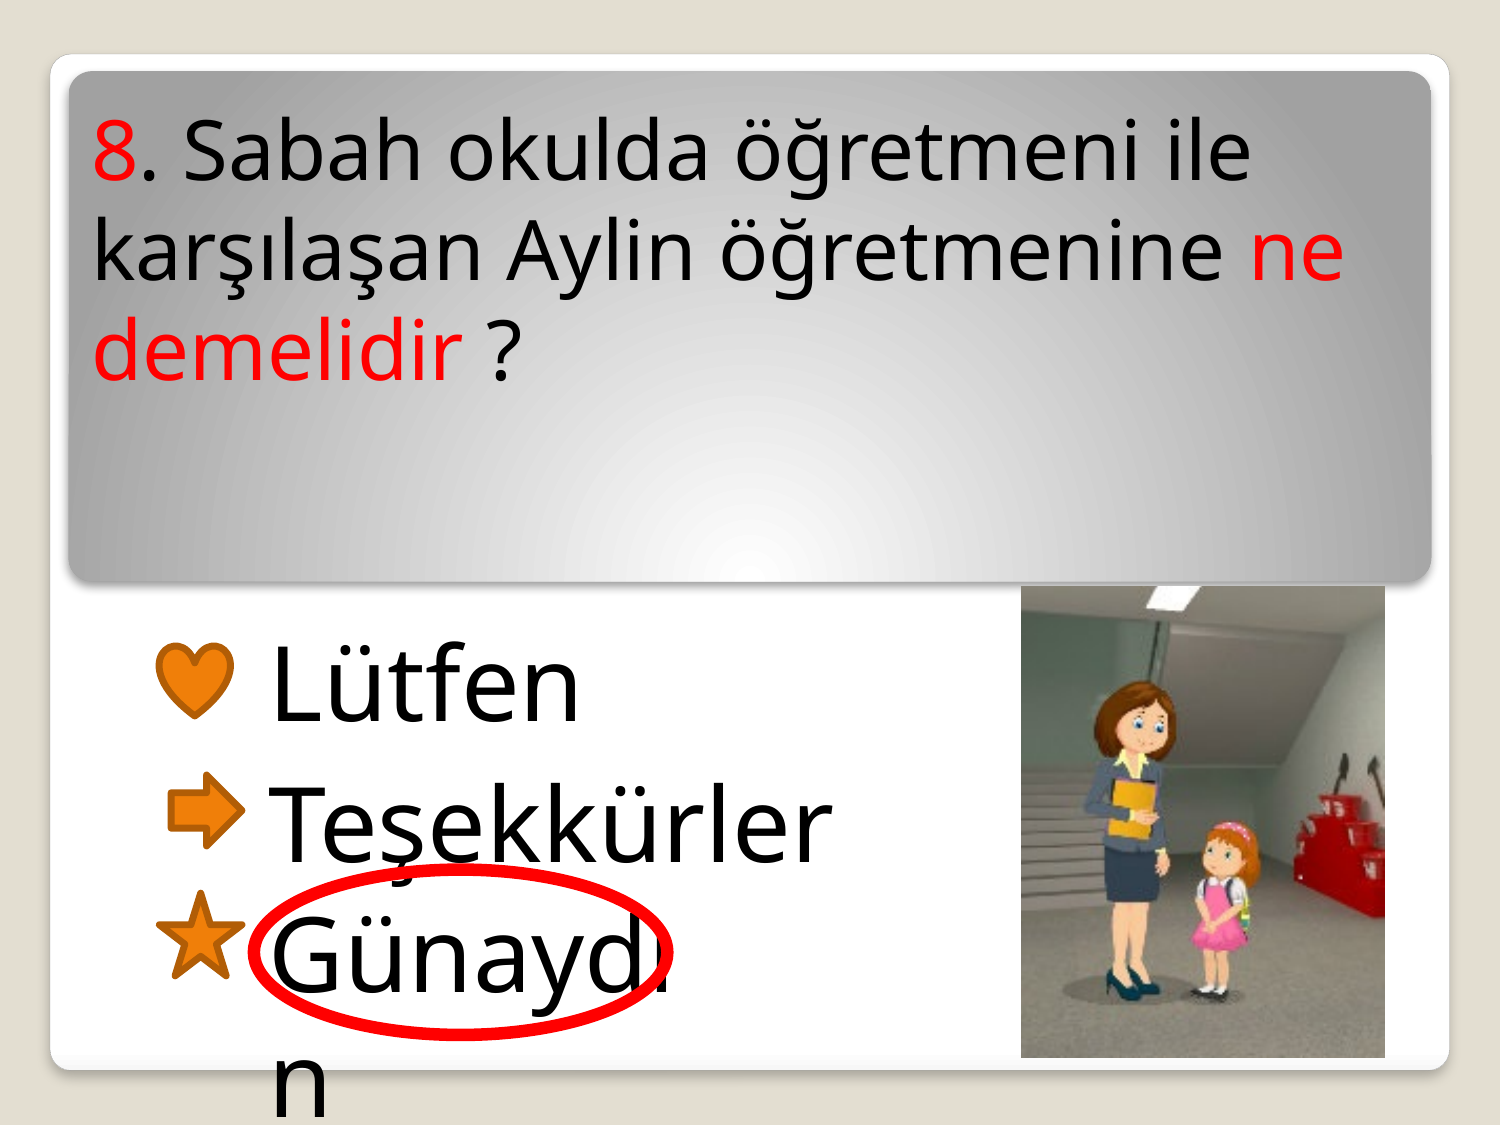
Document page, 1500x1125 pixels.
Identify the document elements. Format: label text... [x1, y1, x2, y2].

text_box 8. Sabah okulda öğretmeni ile karşılaşan Aylin öğretmenine ne demelidir ? [76, 90, 1412, 405]
text_box [167, 771, 246, 850]
picture [1021, 585, 1385, 1058]
text_box Lütfen [253, 609, 632, 750]
text_box Günaydın [253, 881, 727, 1125]
text_box [250, 866, 671, 1039]
text_box [155, 889, 246, 980]
text_box Teşekkürler [253, 751, 869, 892]
text_box [155, 642, 234, 720]
